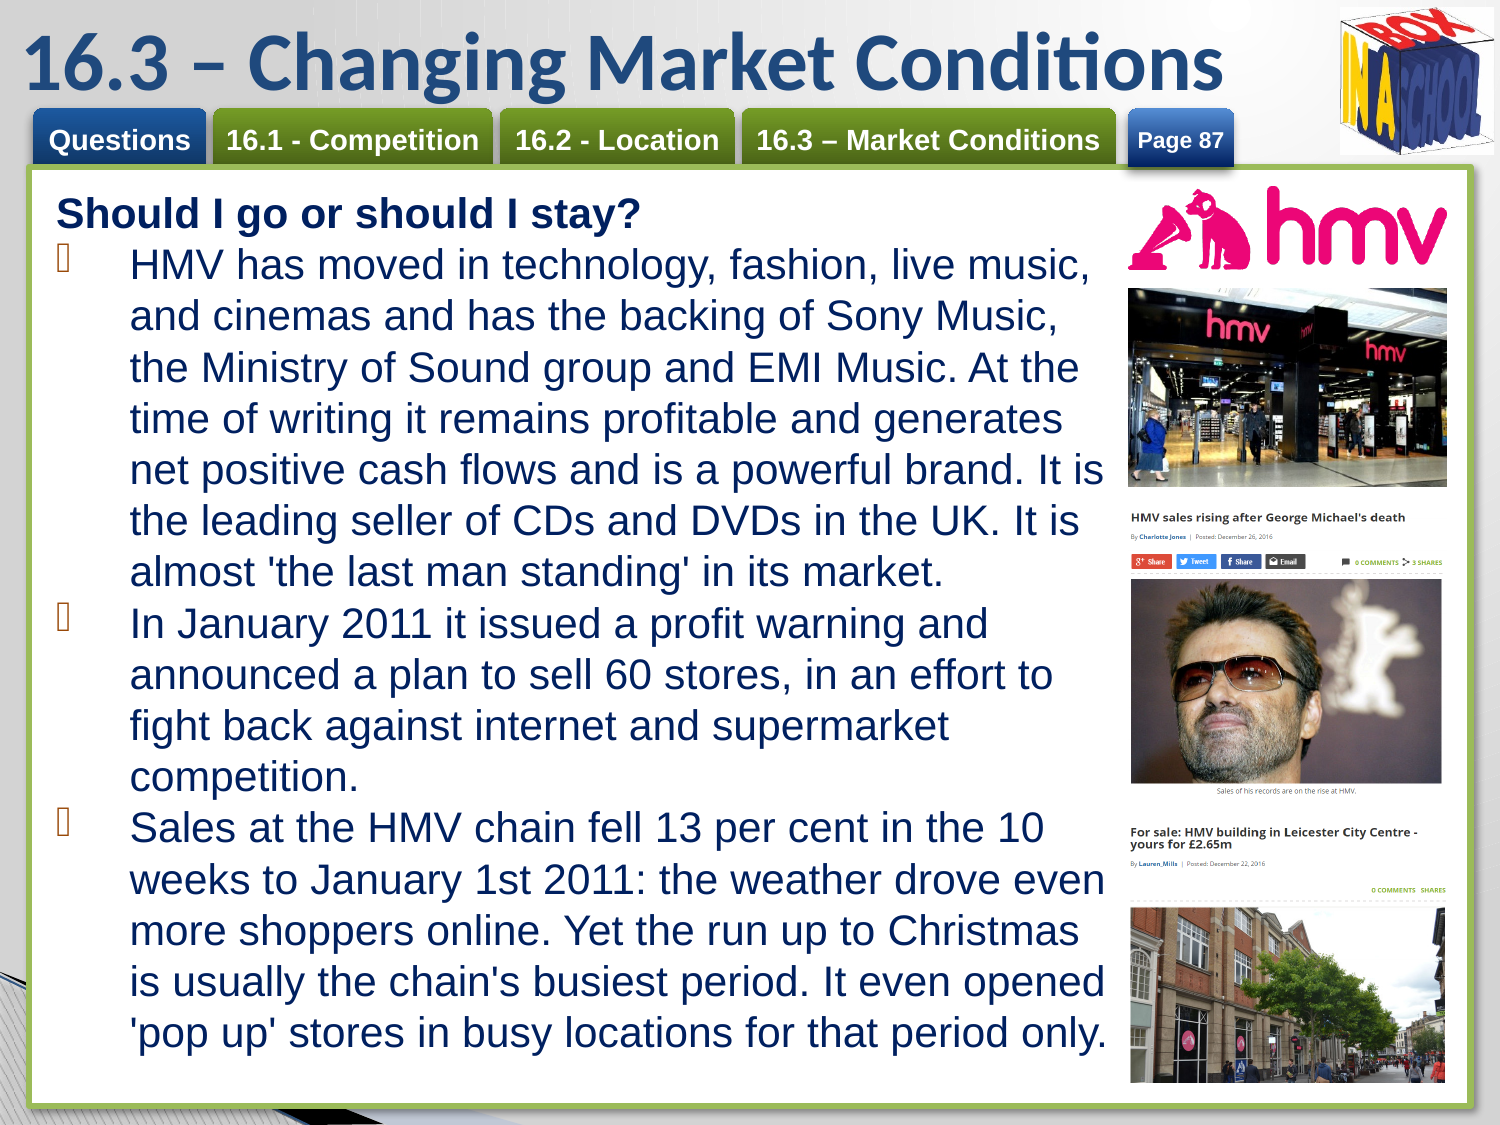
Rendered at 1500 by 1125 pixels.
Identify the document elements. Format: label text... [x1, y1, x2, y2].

picture [1127, 288, 1448, 487]
picture [1127, 824, 1448, 1083]
picture [1127, 184, 1448, 270]
text_box Should I go or should I stay? HMV has moved in technology, fashion, live music, and cinemas and has the backing of Sony Music, the Ministry of Sound group and EMI Music. At the time of writing it remains profitable and generates net positive cash flows and is a powerful brand. It is the leading seller of CDs and DVDs in the UK. It is almost 'the last man standing' in its market. In January 2011 it issued a profit warning and announced a plan to sell 60 stores, in an effort to fight back against internet and supermarket competition. Sales at the HMV chain fell 13 per cent in the 10 weeks to January 1st 2011: the weather drove even more shoppers online. Yet the run up to Christmas is usually the chain's busiest period. It even opened 'pop up' stores in busy locations for that period only. [41, 178, 1128, 1064]
text_box Page 87 [1127, 108, 1235, 168]
title 16.3 – Changing Market Conditions [5, 11, 1270, 102]
picture [281, 1114, 303, 1125]
picture [1340, 7, 1495, 155]
picture [1127, 507, 1448, 798]
